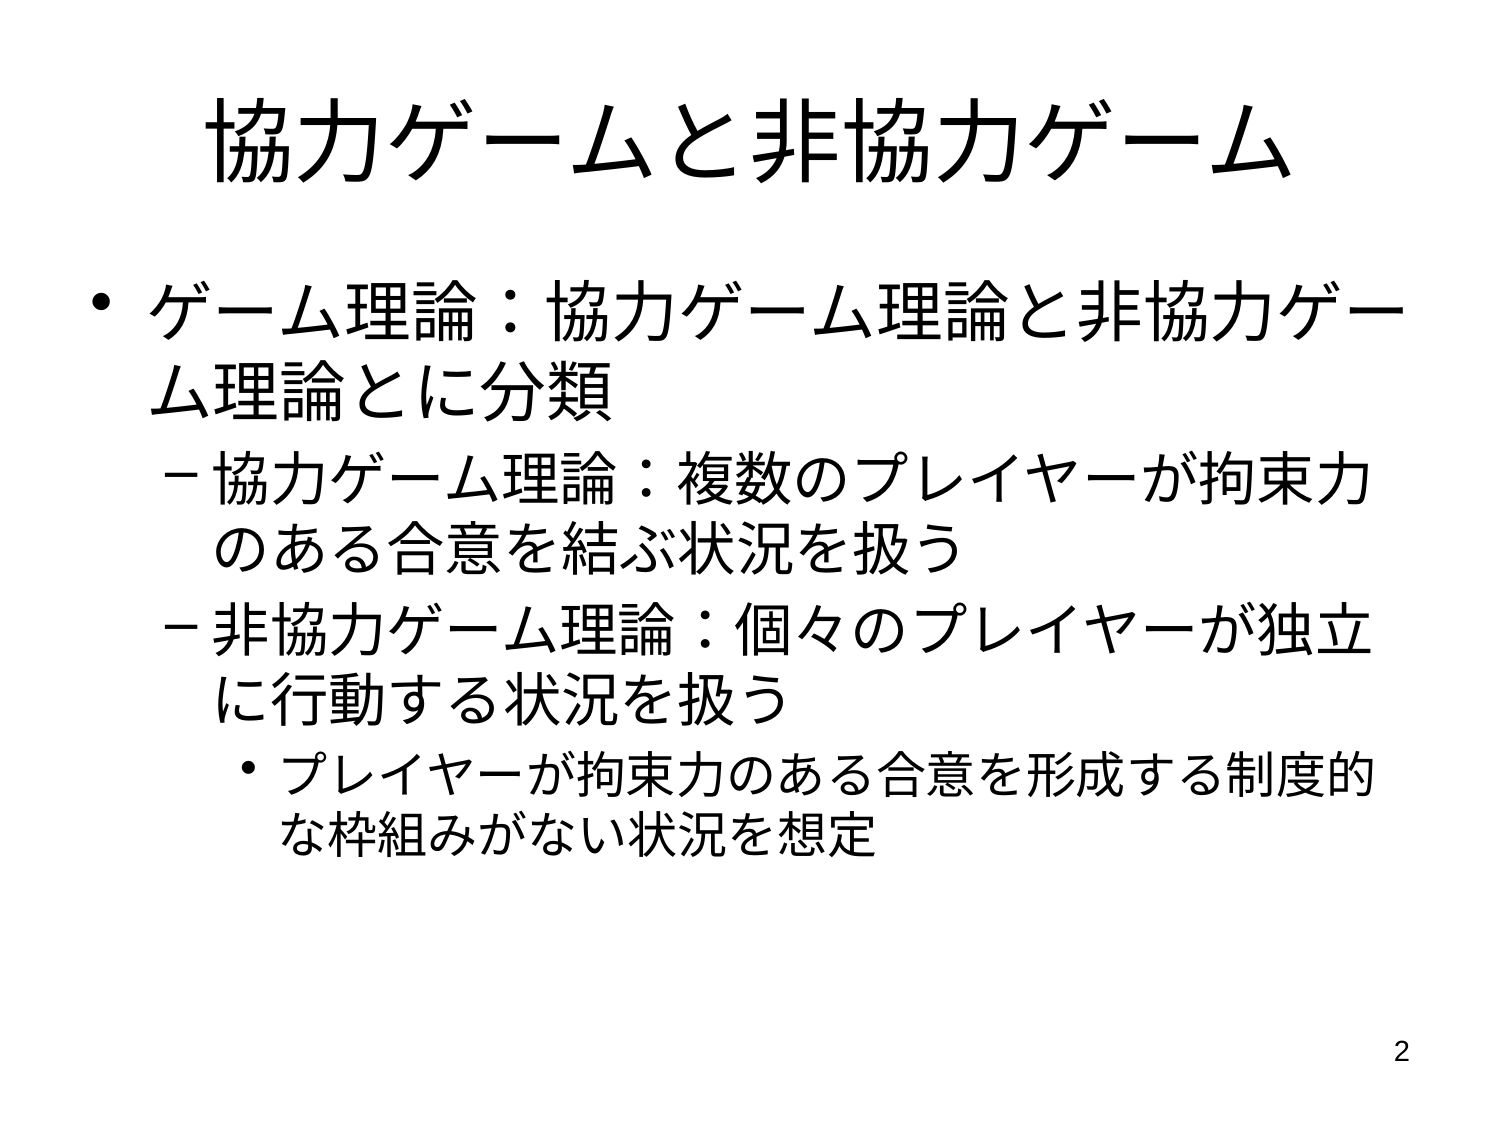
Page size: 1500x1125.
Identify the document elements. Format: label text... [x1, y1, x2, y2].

title 協力ゲームと非協力ゲーム [75, 45, 1425, 233]
list ゲーム理論：協力ゲーム理論と非協力ゲーム理論とに分類 協力ゲーム理論：複数のプレイヤーが拘束力のある合意を結ぶ状況を扱う 非協力ゲーム理論：個々のプレイヤーが独立に行動する状況を扱う プレイヤーが拘束力のある合意を形成する制度的な枠組みがない状況を想定 [75, 262, 1425, 1005]
slide_number 2 [1074, 1024, 1426, 1103]
